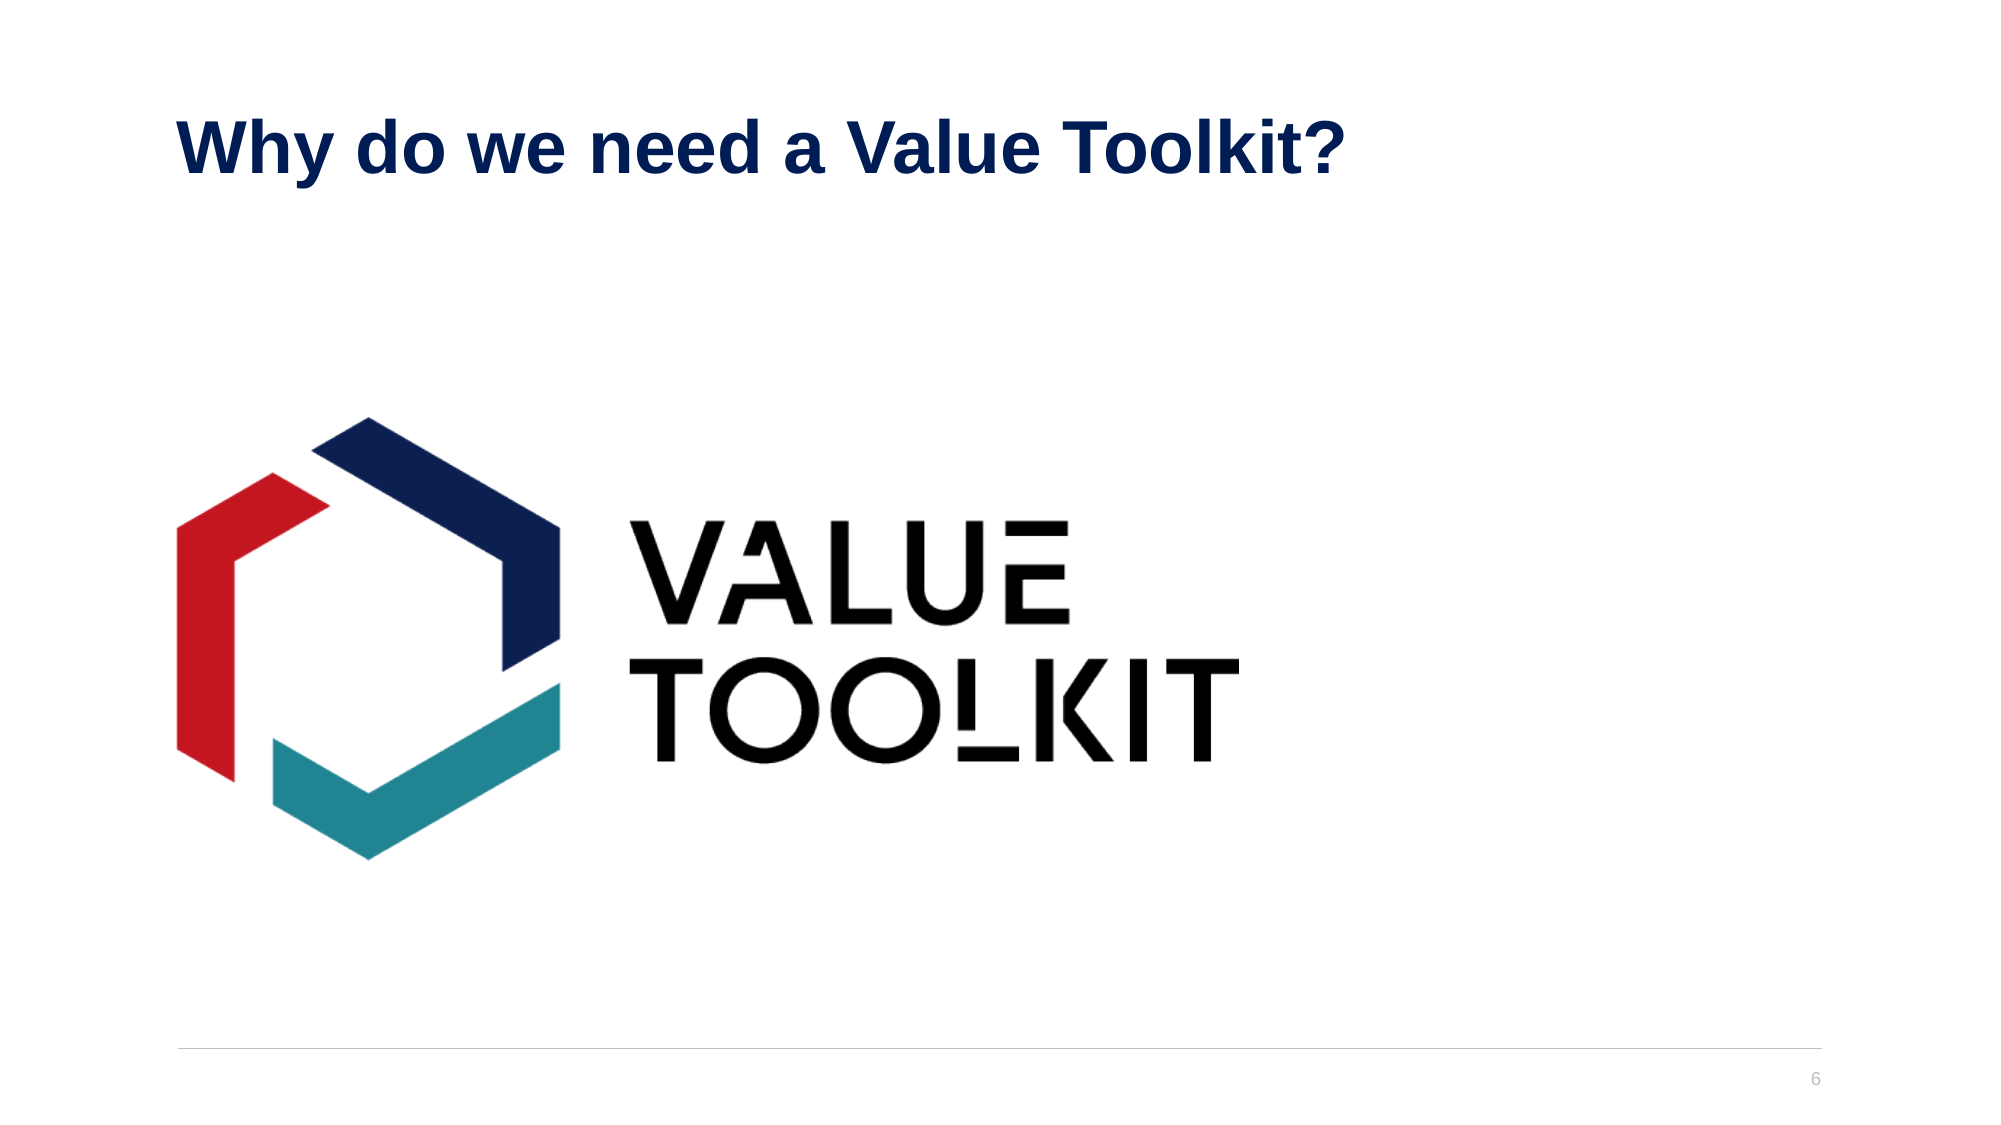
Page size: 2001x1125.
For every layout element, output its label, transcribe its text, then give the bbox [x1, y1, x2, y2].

picture [176, 417, 1239, 861]
slide_number 6 [1386, 1048, 1837, 1108]
title Why do we need a Value Toolkit? [176, 109, 1822, 233]
